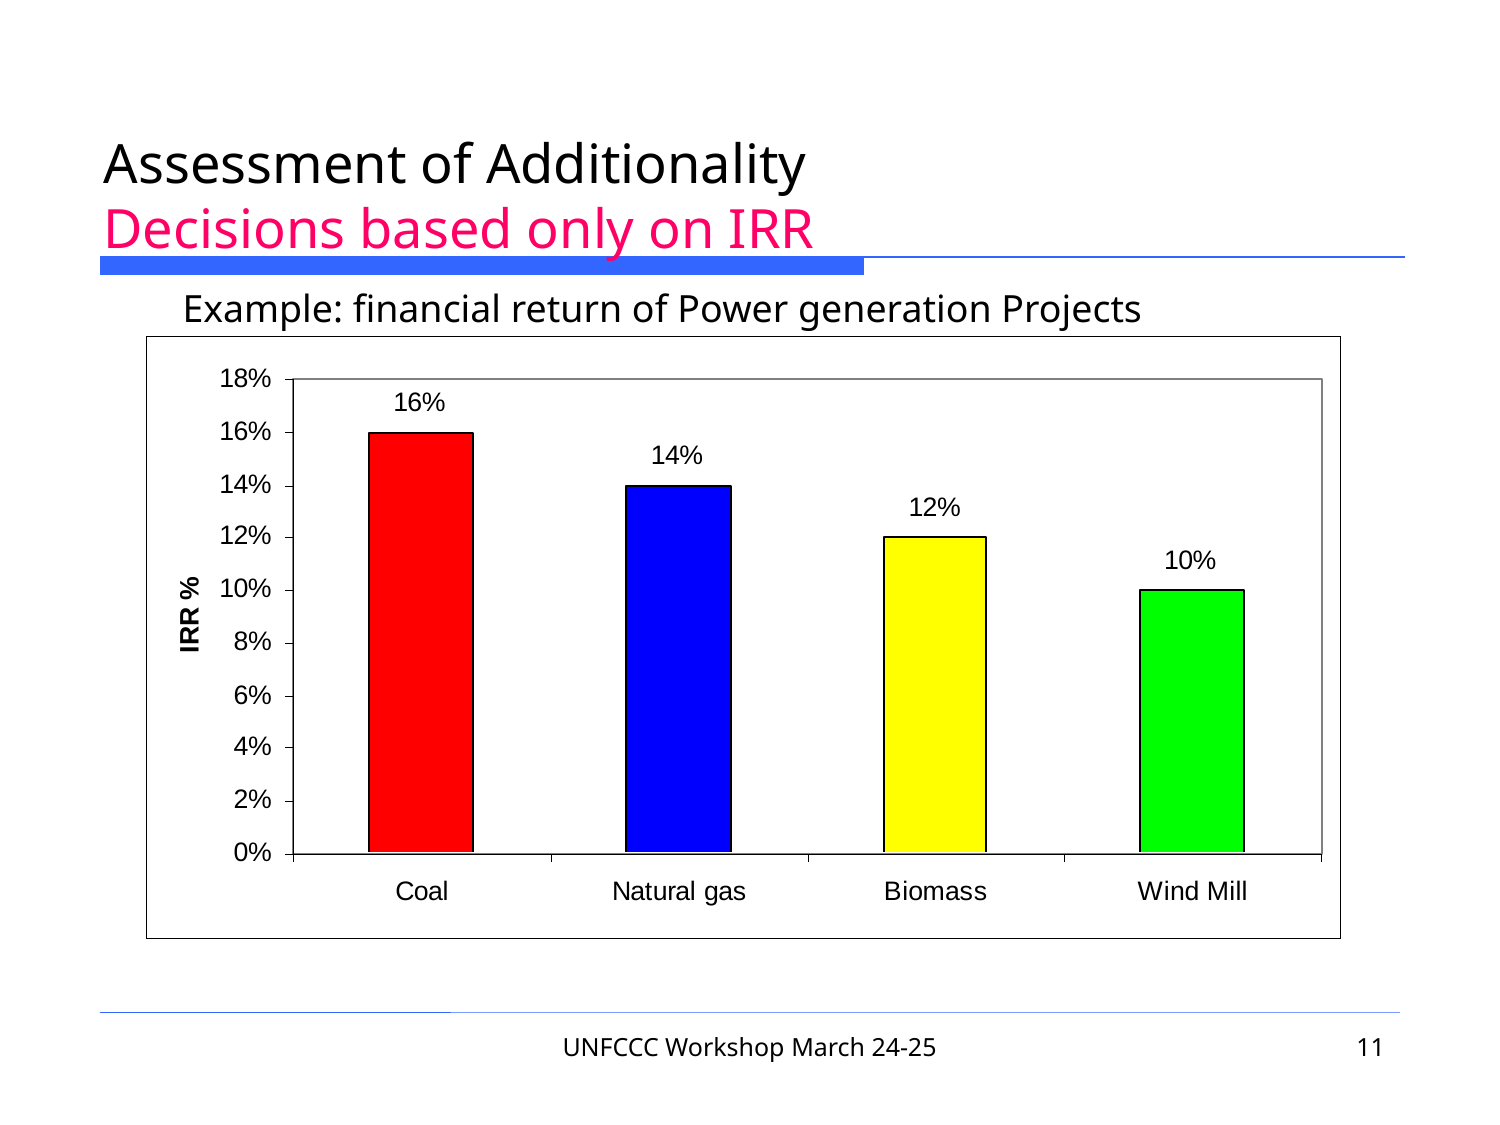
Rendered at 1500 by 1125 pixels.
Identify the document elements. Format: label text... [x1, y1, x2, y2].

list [135, 325, 1353, 949]
title Assessment of Additionality Decisions based only on IRR [88, 83, 1500, 268]
text_box Example: financial return of Power generation Projects [168, 277, 1158, 324]
slide_number 11 [1074, 1024, 1401, 1103]
footer UNFCCC Workshop March 24-25 [512, 1024, 988, 1103]
